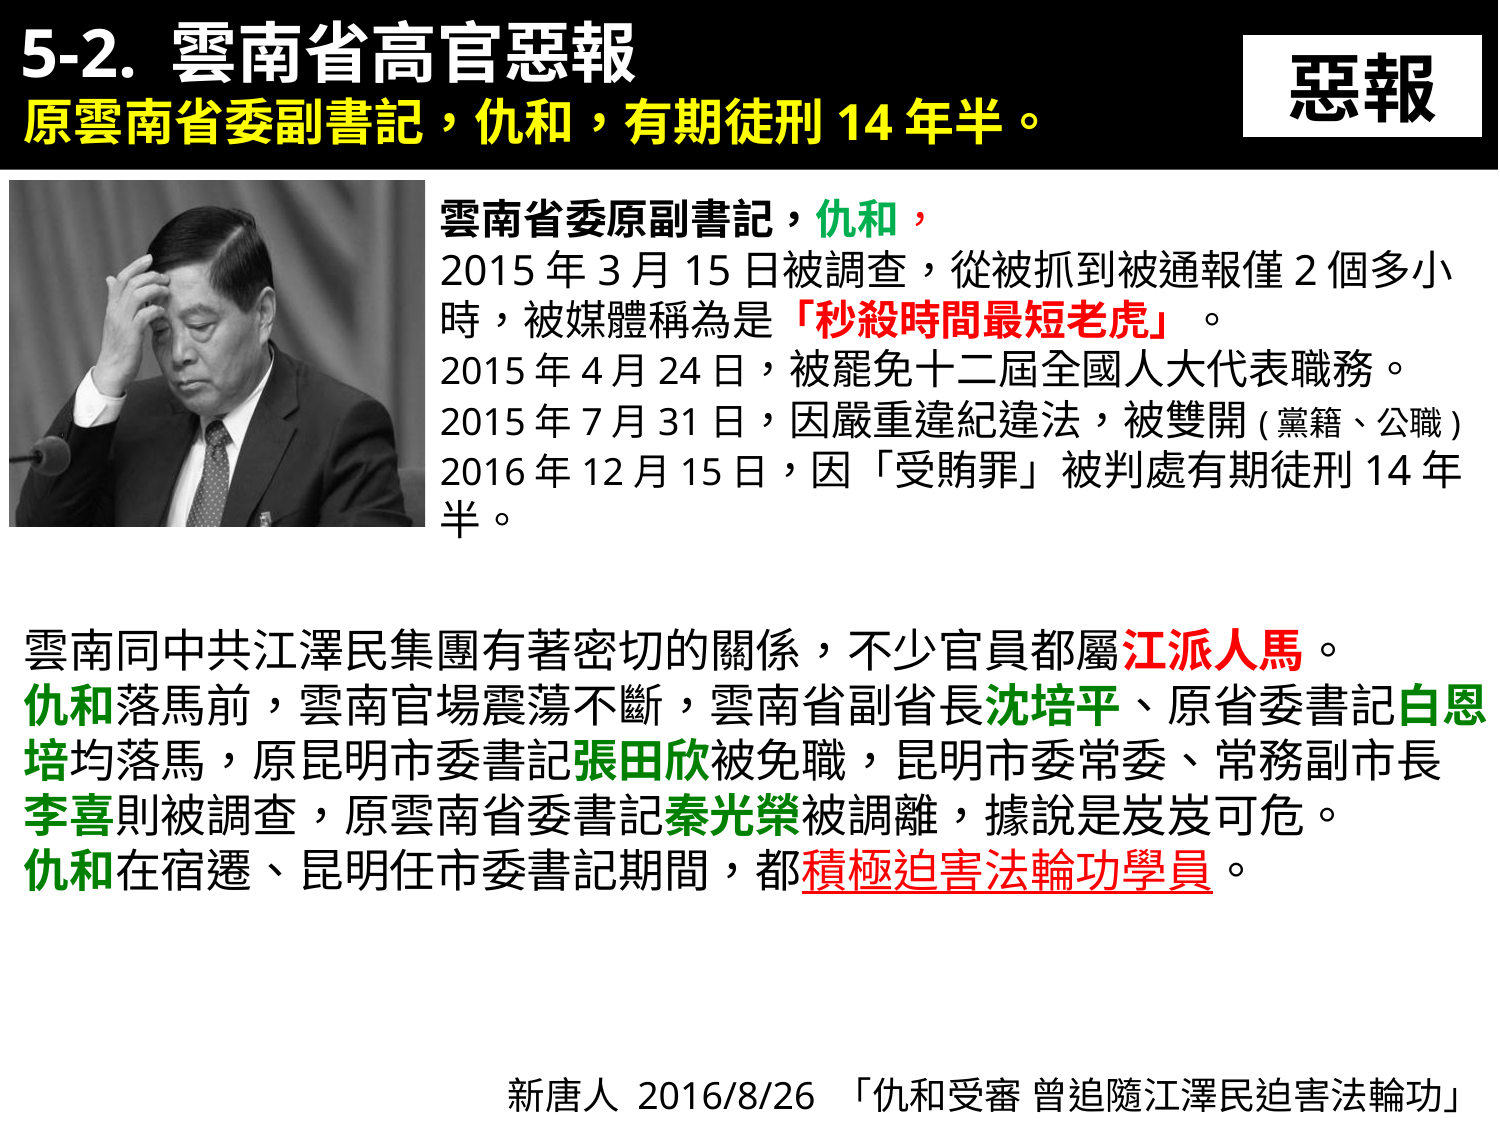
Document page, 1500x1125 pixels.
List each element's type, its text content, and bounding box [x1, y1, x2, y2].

text_box 雲南省委原副書記，仇和， 2015年3月15日被調查，從被抓到被通報僅2個多小時，被媒體稱為是「秒殺時間最短老虎」。 2015年4月24日，被罷免十二屆全國人大代表職務。 2015年7月31日，因嚴重違紀違法，被雙開(黨籍、公職) 2016年12月15日，因「受賄罪」被判處有期徒刑14年半。 [425, 185, 1500, 551]
text_box 新唐人 2016/8/26 「仇和受審 曾追隨江澤民迫害法輪功」 [499, 1064, 1489, 1125]
text_box 原雲南省委副書記，仇和，有期徒刑14年半。 [9, 83, 1205, 158]
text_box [1240, 32, 1485, 140]
text_box 雲南同中共江澤民集團有著密切的關係，不少官員都屬江派人馬。 仇和落馬前，雲南官場震蕩不斷，雲南省副省長沈培平、原省委書記白恩培均落馬，原昆明市委書記張田欣被免職，昆明市委常委、常務副市長李喜則被調查，原雲南省委書記秦光榮被調離，據說是岌岌可危。 仇和在宿遷、昆明任市委書記期間，都積極迫害法輪功學員。 [9, 614, 1500, 905]
text_box [0, 0, 1498, 170]
picture [8, 179, 426, 528]
text_box 5-2. 雲南省高官惡報 [5, 3, 653, 98]
